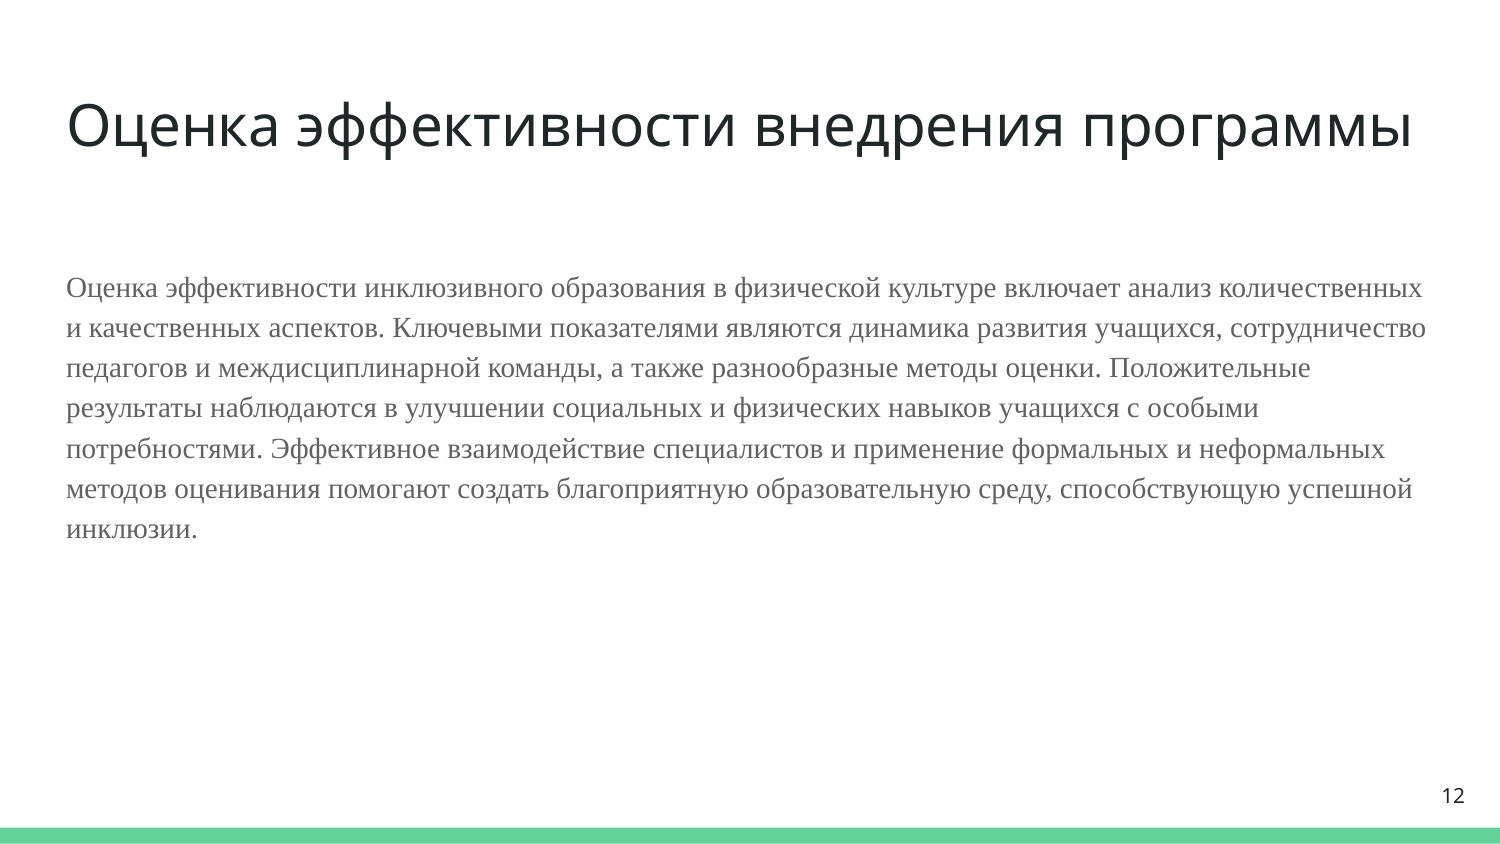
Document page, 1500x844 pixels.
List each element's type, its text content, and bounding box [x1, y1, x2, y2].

title Оценка эффективности внедрения программы [51, 72, 1449, 167]
list Оценка эффективности инклюзивного образования в физической культуре включает анализ количественных и качественных аспектов. Ключевыми показателями являются динамика развития учащихся, сотрудничество педагогов и междисциплинарной команды, а также разнообразные методы оценки. Положительные результаты наблюдаются в улучшении социальных и физических навыков учащихся с особыми потребностями. Эффективное взаимодействие специалистов и применение формальных и неформальных методов оценивания помогают создать благоприятную образовательную среду, способствующую успешной инклюзии. [51, 248, 1449, 774]
slide_number 12 [1389, 764, 1480, 830]
